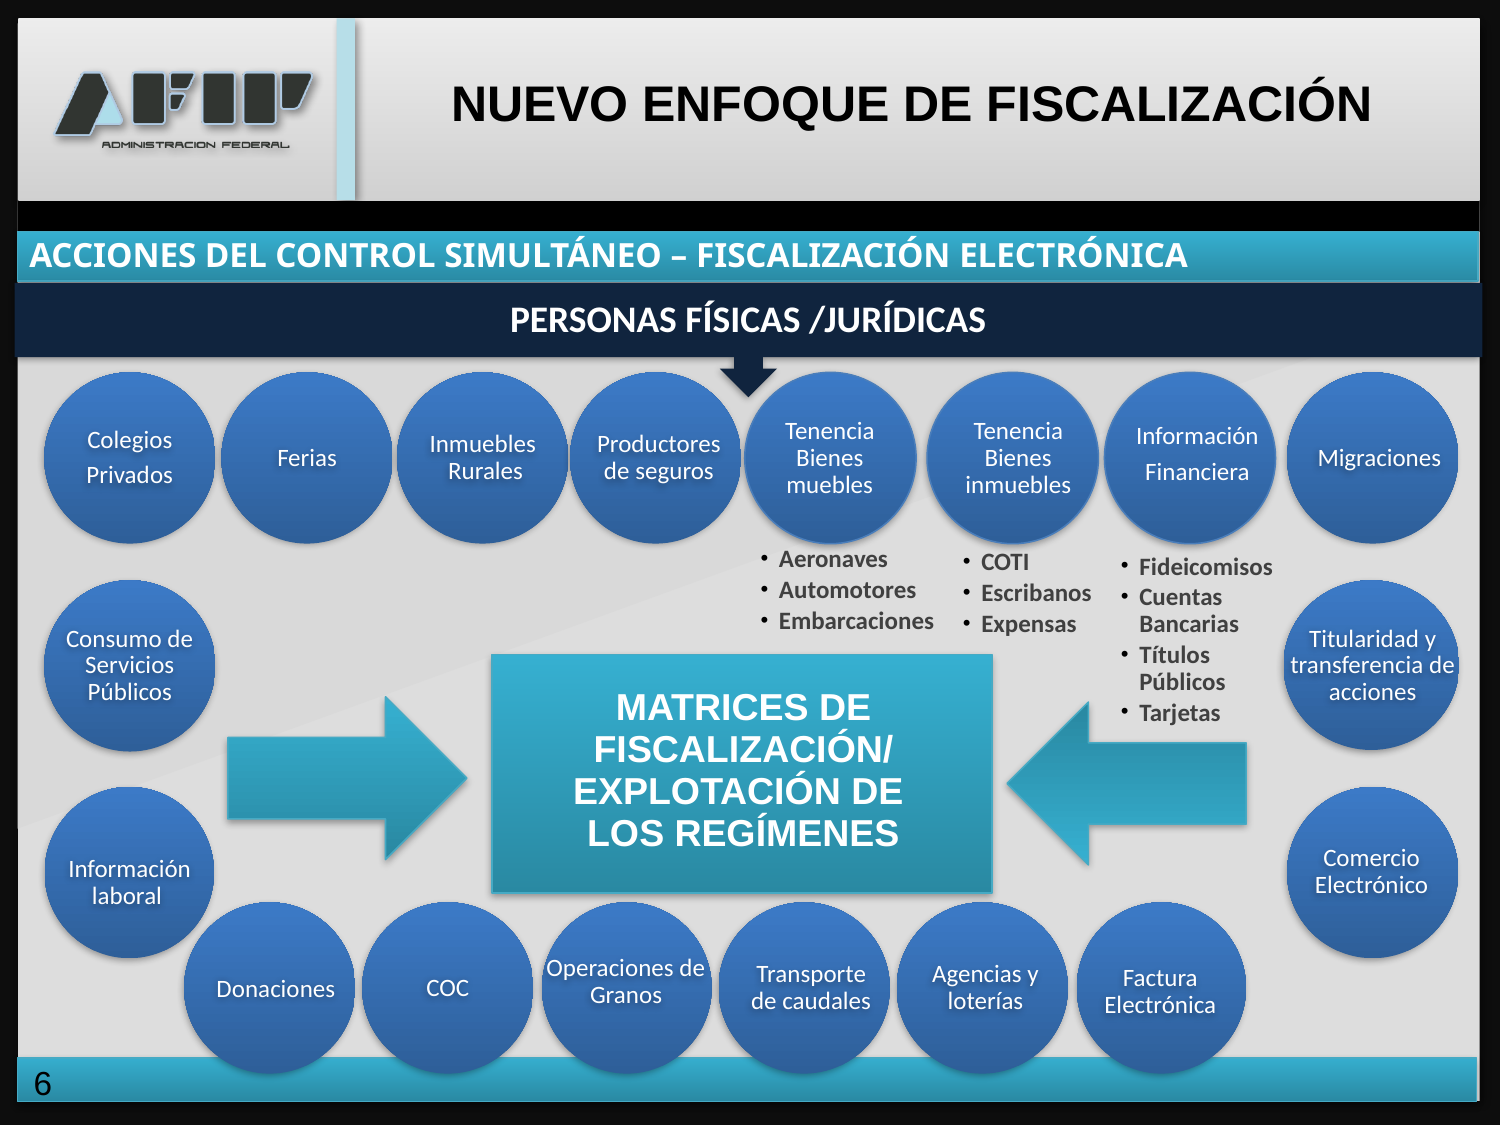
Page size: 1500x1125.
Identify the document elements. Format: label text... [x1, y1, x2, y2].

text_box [491, 654, 993, 894]
picture [53, 71, 313, 148]
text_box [43, 372, 1470, 1074]
slide_number 6 [18, 1058, 369, 1119]
text_box ACCIONES DEL CONTROL SIMULTÁNEO – FISCALIZACIÓN ELECTRÓNICA [14, 230, 1442, 283]
text_box PERSONAS FÍSICAS /JURÍDICAS [11, 279, 1486, 370]
